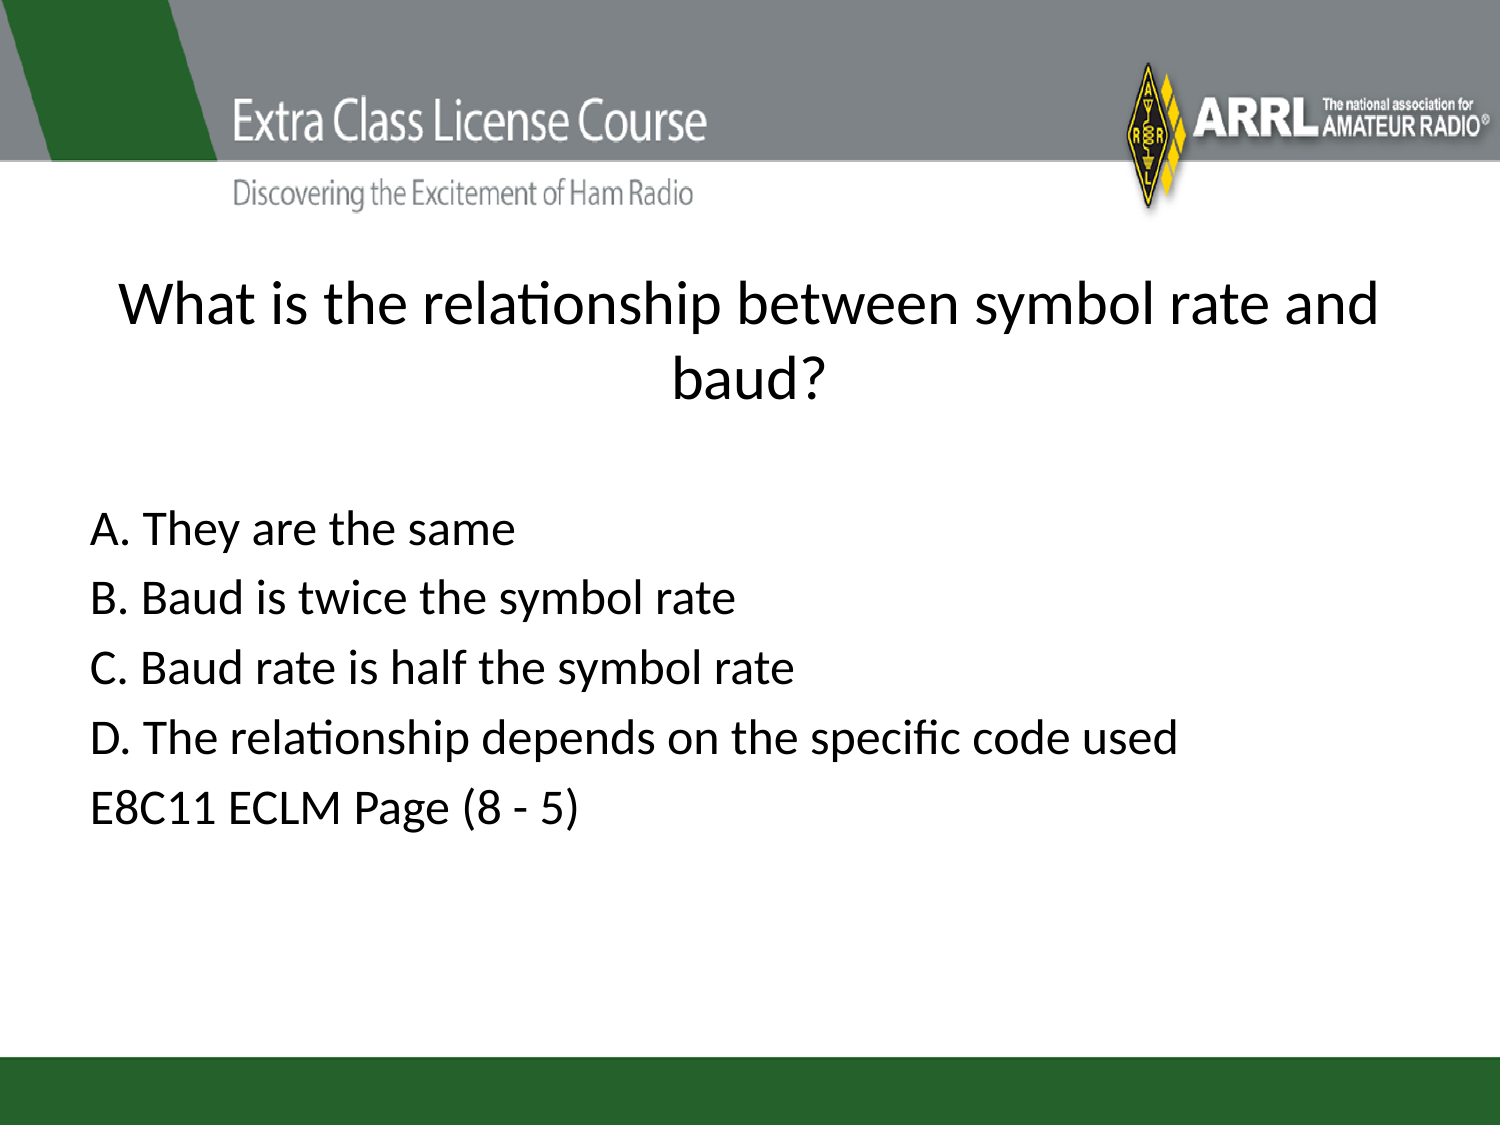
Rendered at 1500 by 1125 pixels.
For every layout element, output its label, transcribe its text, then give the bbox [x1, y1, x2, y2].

list A. They are the same B. Baud is twice the symbol rate C. Baud rate is half the symbol rate D. The relationship depends on the specific code used E8C11 ECLM Page (8 - 5) [75, 487, 1425, 1005]
title What is the relationship between symbol rate and baud? [75, 254, 1425, 435]
picture [0, 0, 1500, 1125]
